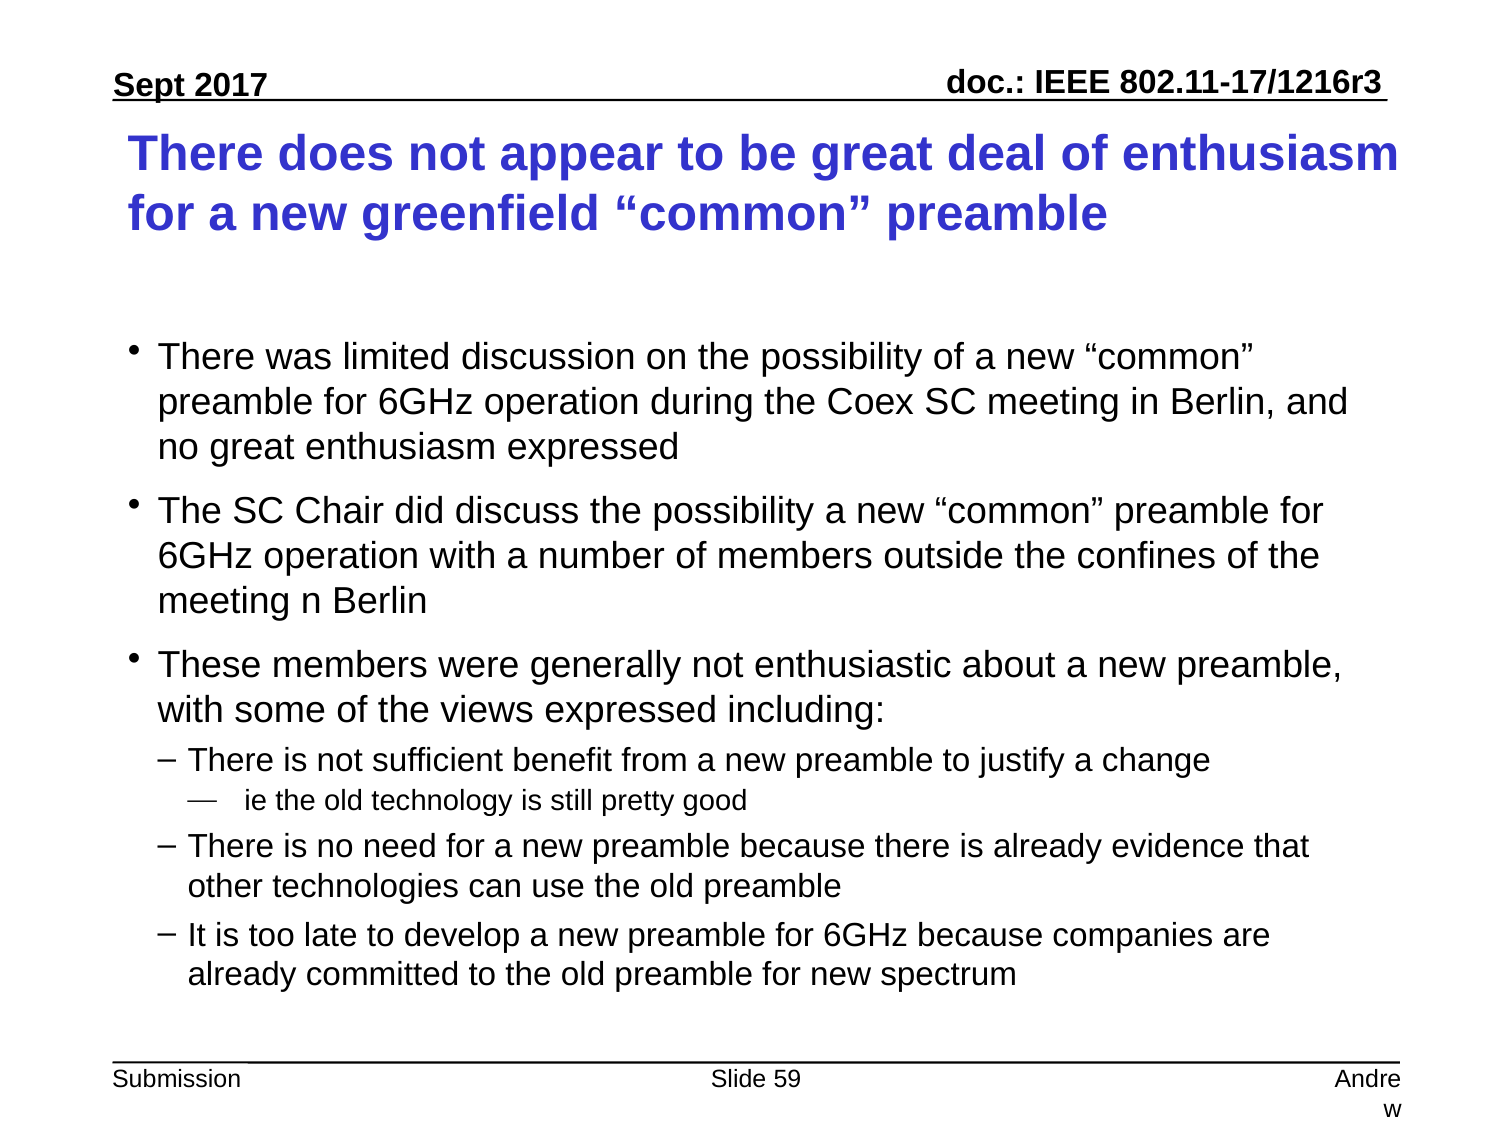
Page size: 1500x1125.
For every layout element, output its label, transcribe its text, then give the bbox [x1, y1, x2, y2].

footer Andrew Myles, Cisco [1320, 1061, 1402, 1093]
title There does not appear to be great deal of enthusiasm for a new greenfield “common” preamble [112, 112, 1438, 288]
list There was limited discussion on the possibility of a new “common” preamble for 6GHz operation during the Coex SC meeting in Berlin, and no great enthusiasm expressed The SC Chair did discuss the possibility a new “common” preamble for 6GHz operation with a number of members outside the confines of the meeting n Berlin These members were generally not enthusiastic about a new preamble, with some of the views expressed including: There is not sufficient benefit from a new preamble to justify a change ie the old technology is still pretty good There is no need for a new preamble because there is already evidence that other technologies can use the old preamble It is too late to develop a new preamble for 6GHz because companies are already committed to the old preamble for new spectrum [112, 324, 1388, 1000]
slide_number Slide 59 [709, 1061, 803, 1093]
